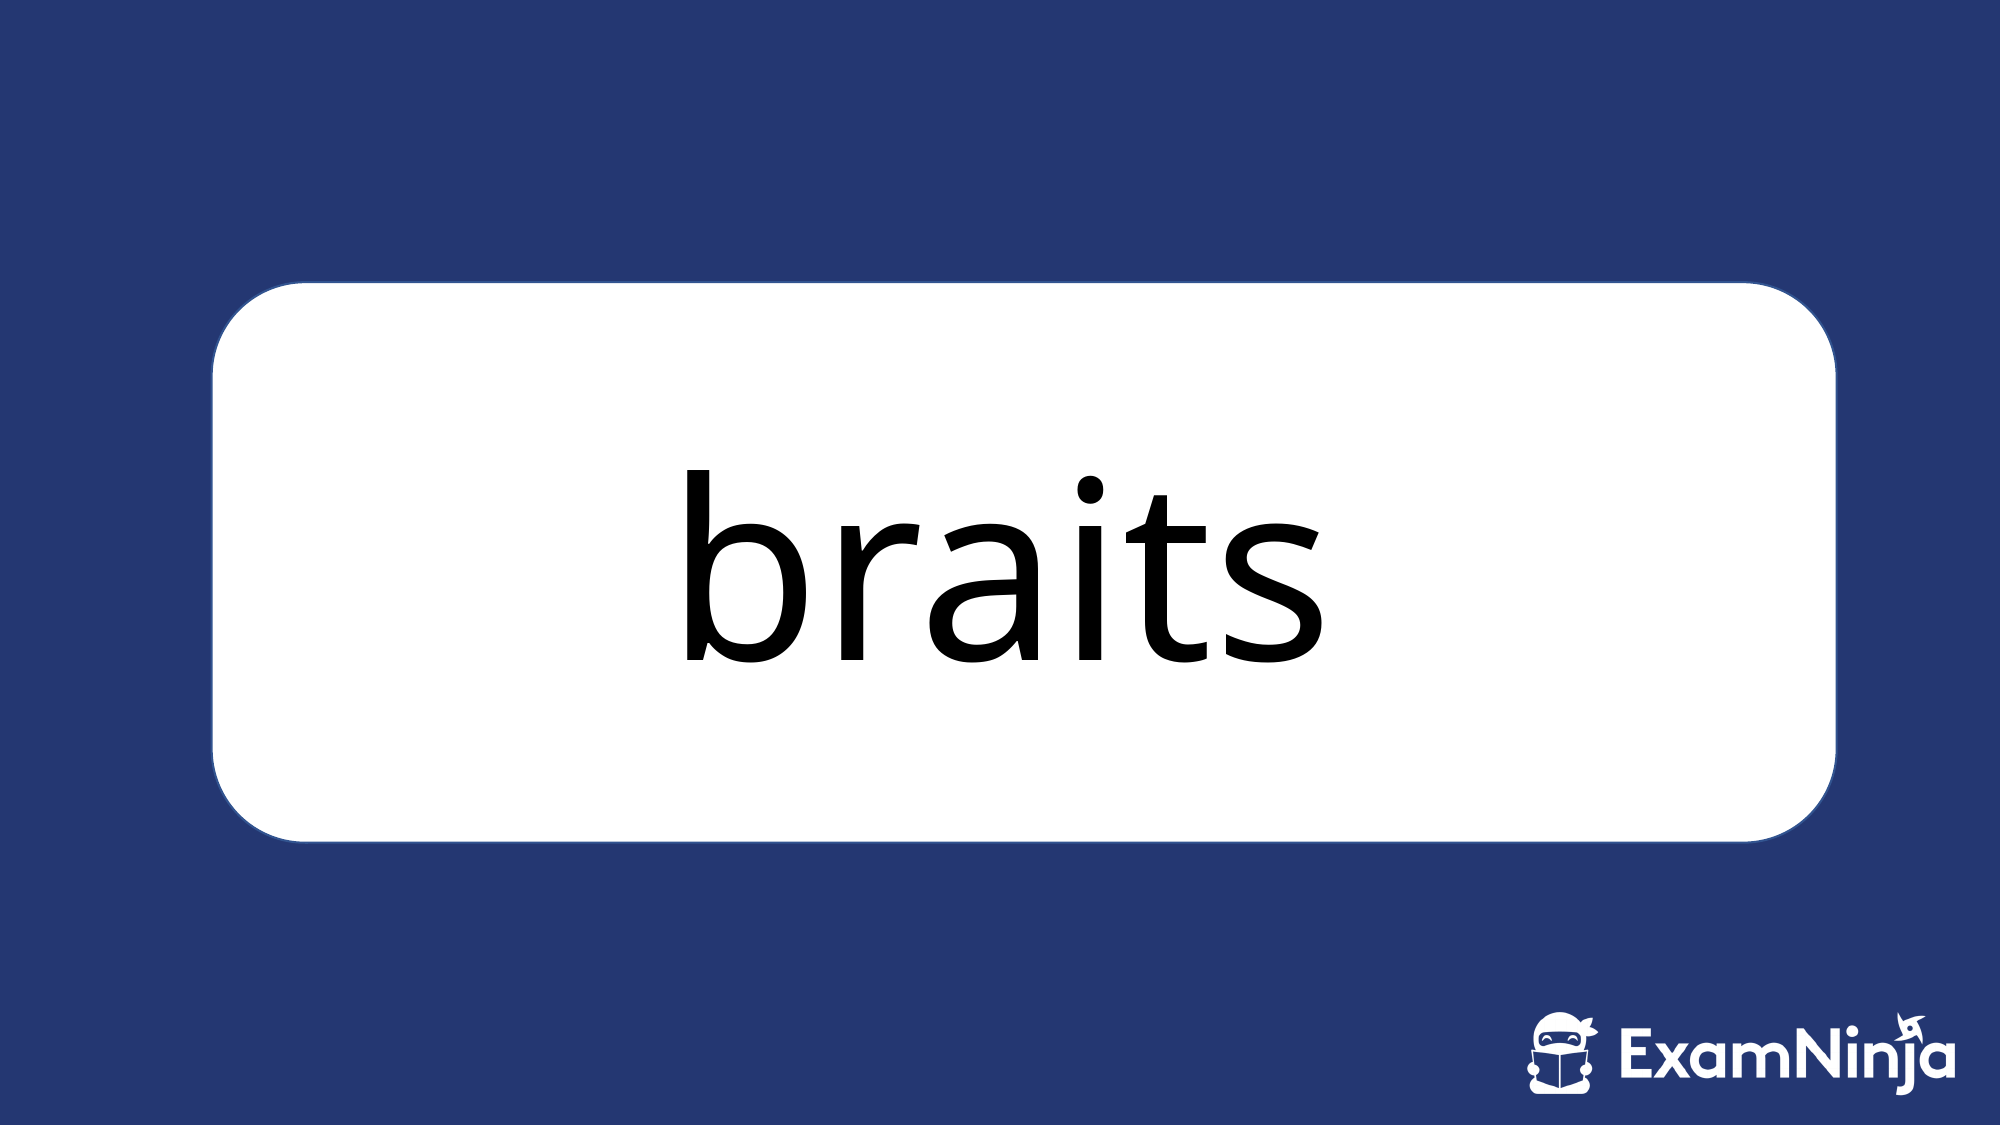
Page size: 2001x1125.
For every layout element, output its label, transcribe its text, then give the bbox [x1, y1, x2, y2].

picture [1501, 1003, 1979, 1102]
text_box [210, 281, 1838, 403]
text_box braits [143, 403, 1857, 719]
text_box [210, 719, 1838, 844]
